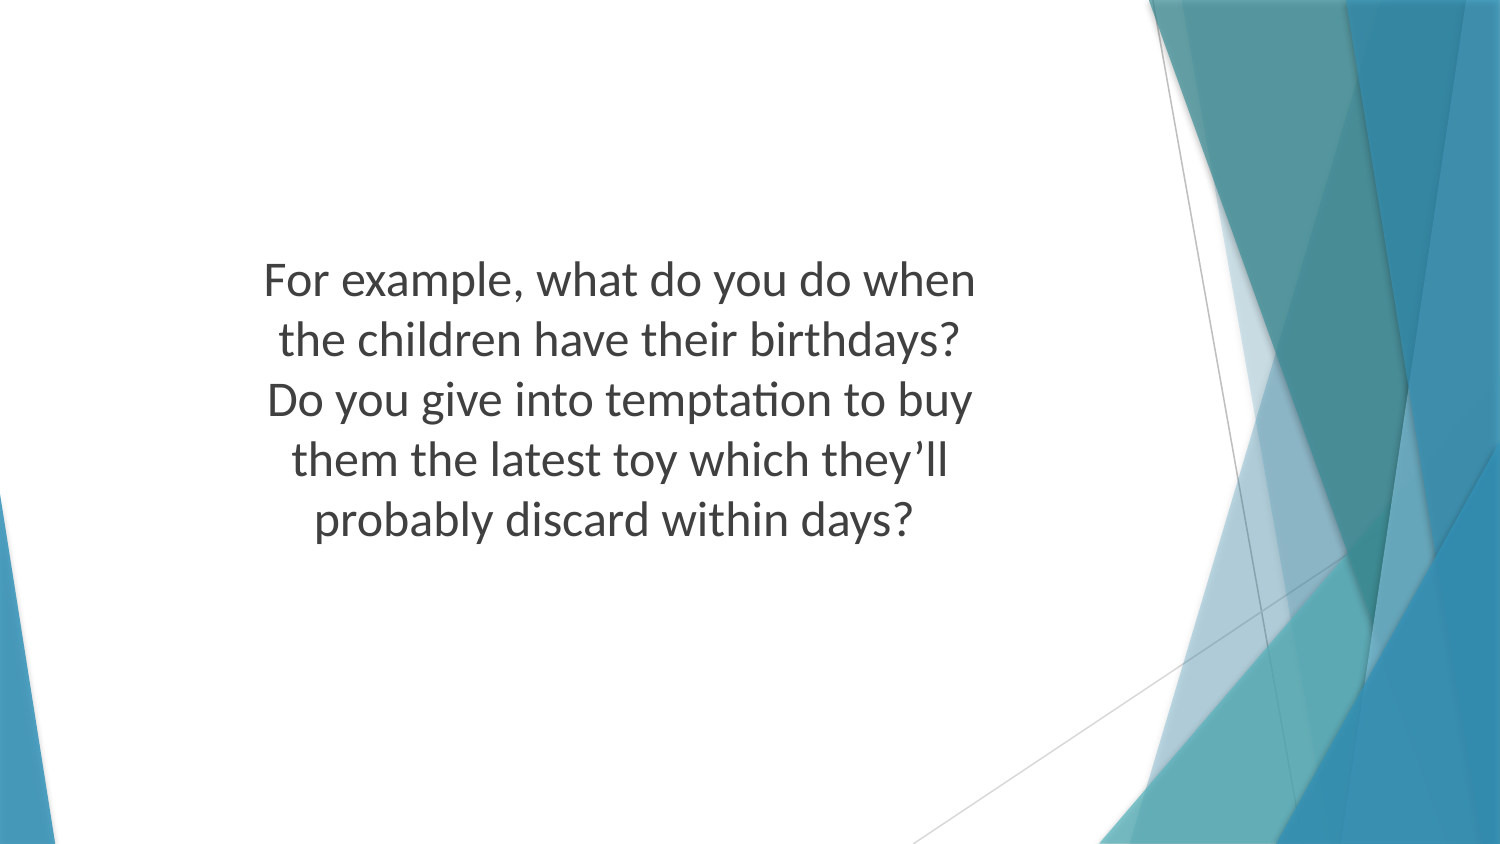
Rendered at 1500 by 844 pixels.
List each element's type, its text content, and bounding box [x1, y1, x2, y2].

list For example, what do you do when the children have their birthdays? Do you give into temptation to buy them the latest toy which they’ll probably discard within days? [242, 238, 998, 605]
